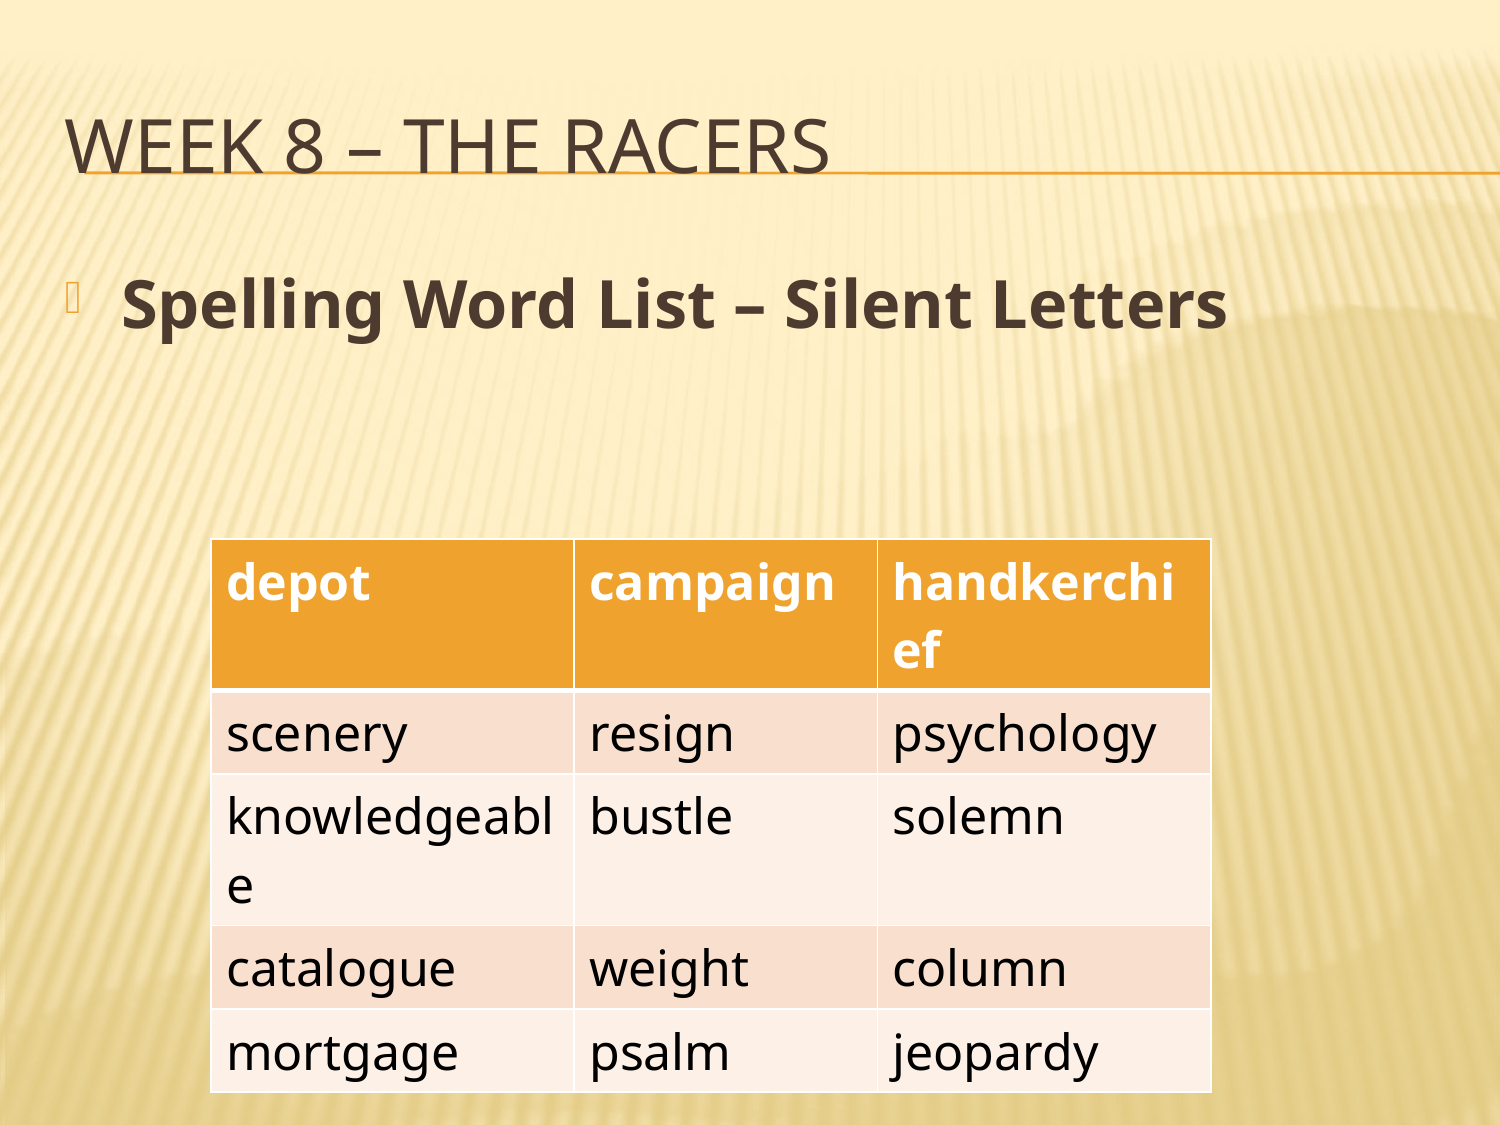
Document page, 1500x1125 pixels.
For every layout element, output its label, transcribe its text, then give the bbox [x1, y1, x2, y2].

table_cell catalogue [212, 926, 573, 1008]
table_cell weight [575, 926, 877, 1008]
table_cell solemn [878, 775, 1210, 925]
table_cell scenery [212, 693, 573, 773]
table_header depot [212, 540, 573, 688]
table_cell jeopardy [878, 1010, 1210, 1091]
table_cell column [878, 926, 1210, 1008]
table_cell knowledgeable [212, 775, 573, 925]
table_header handkerchief [878, 540, 1210, 688]
table_header campaign [575, 540, 877, 688]
list Spelling Word List – Silent Letters [50, 254, 1475, 998]
table_cell psalm [575, 1010, 877, 1091]
title Week 8 – the racers [50, 75, 1475, 213]
table_cell resign [575, 693, 877, 773]
table_cell bustle [575, 775, 877, 925]
table_cell mortgage [212, 1010, 573, 1091]
table_cell psychology [878, 693, 1210, 773]
